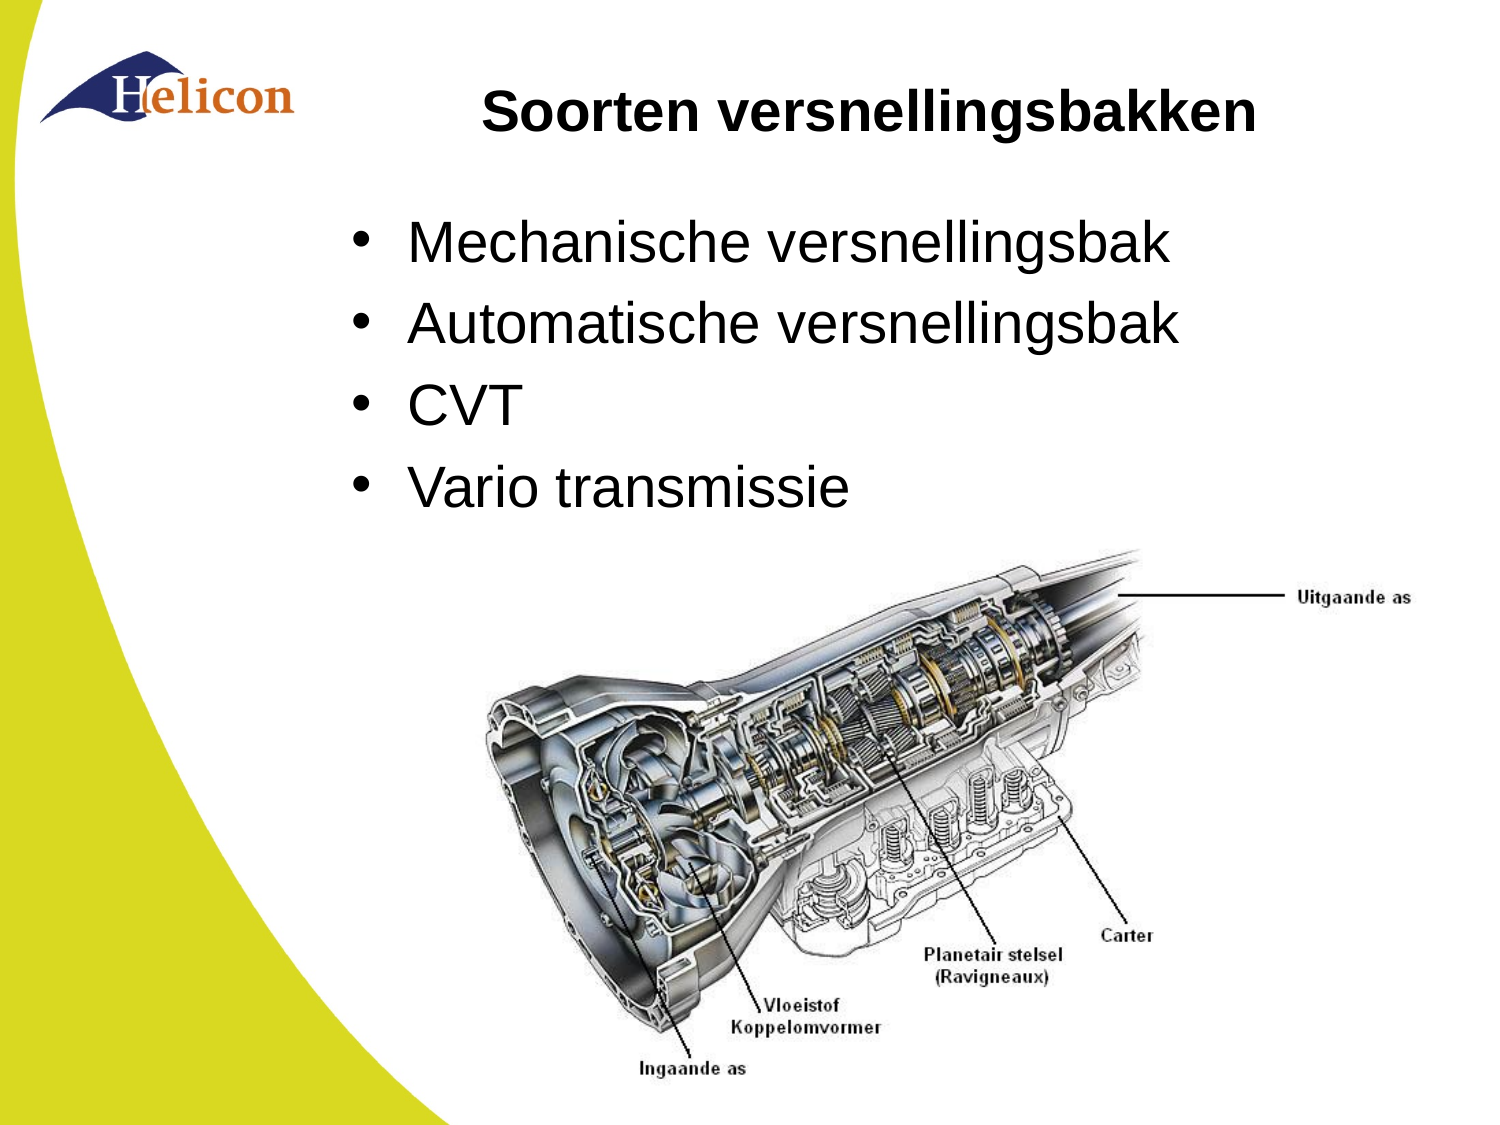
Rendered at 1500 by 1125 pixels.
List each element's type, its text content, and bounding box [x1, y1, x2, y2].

list Mechanische versnellingsbak Automatische versnellingsbak CVT Vario transmissie [336, 196, 1425, 1005]
title Soorten versnellingsbakken [324, 54, 1415, 161]
picture [0, 0, 1500, 1125]
